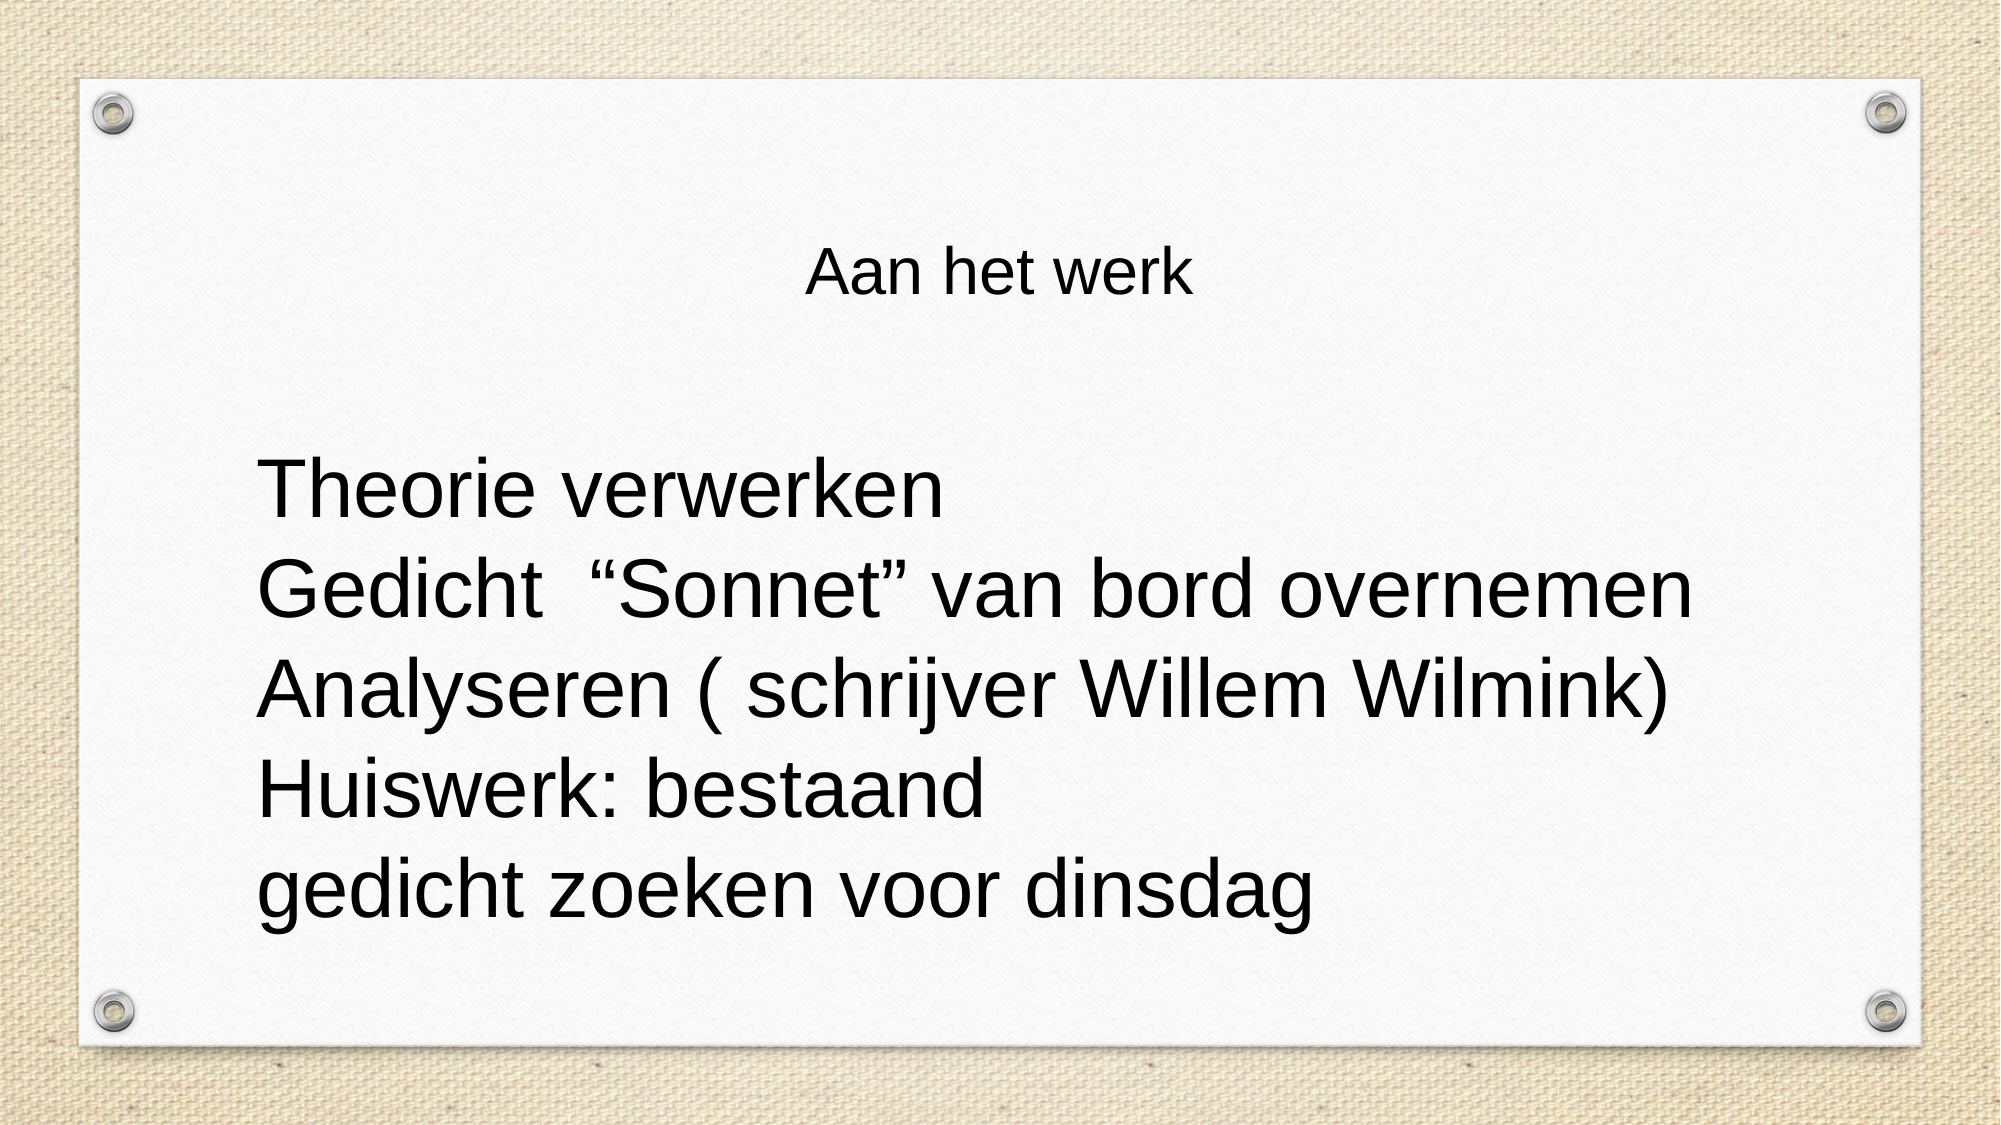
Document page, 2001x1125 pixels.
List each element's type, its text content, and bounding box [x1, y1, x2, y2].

title Aan het werk [212, 161, 1788, 375]
picture [0, 0, 2001, 1125]
list Theorie verwerken Gedicht “Sonnet” van bord overnemen Analyseren ( schrijver Willem Wilmink) Huiswerk: bestaand gedicht zoeken voor dinsdag [212, 419, 1788, 965]
